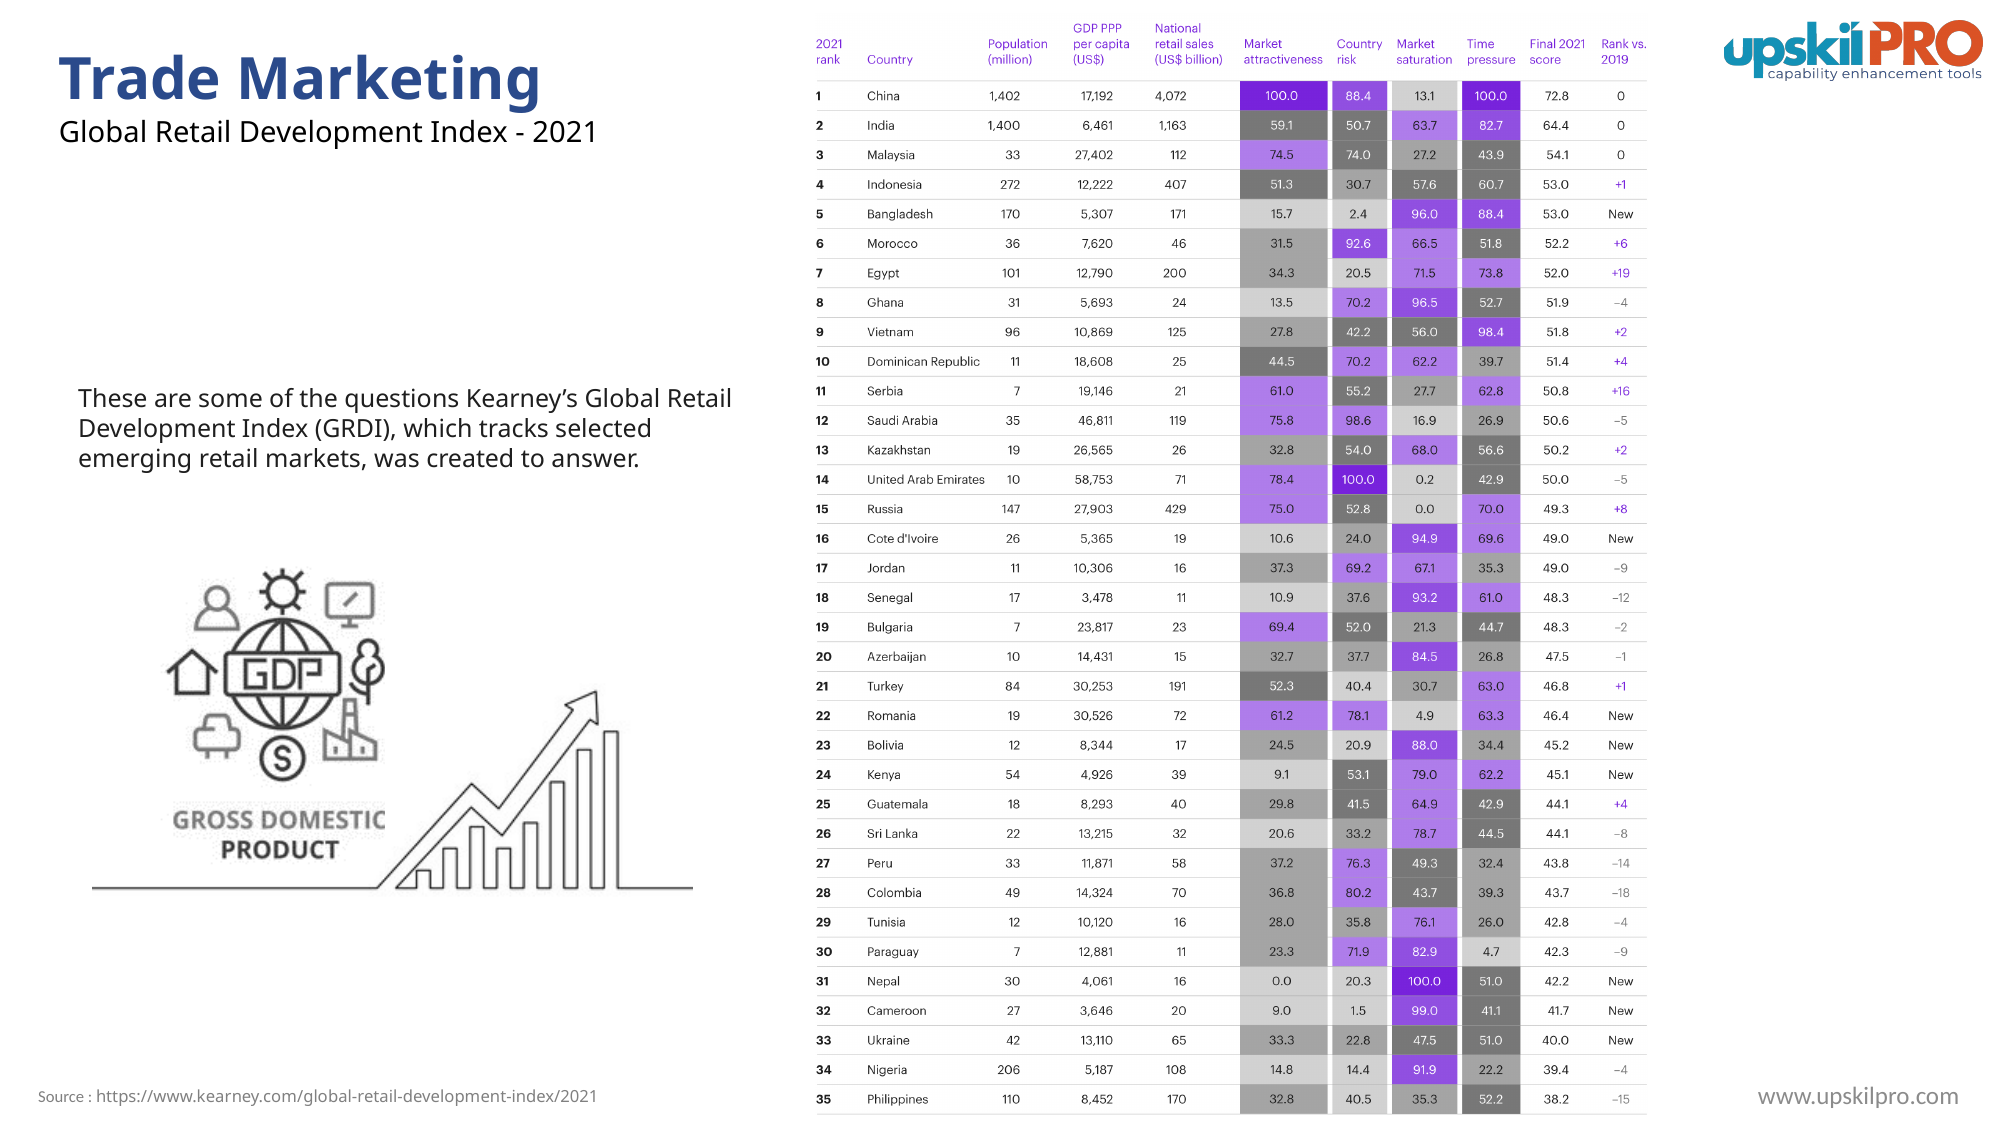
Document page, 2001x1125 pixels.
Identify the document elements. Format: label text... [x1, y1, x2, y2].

picture [1724, 20, 1983, 81]
picture [815, 13, 1648, 1115]
text_box Source : https://www.kearney.com/global-retail-development-index/2021 [23, 1078, 659, 1114]
picture [92, 565, 693, 972]
text_box These are some of the questions Kearney’s Global Retail Development Index (GRDI), which tracks selected emerging retail markets, was created to answer. [63, 375, 775, 480]
text_box Trade Marketing Global Retail Development Index - 2021 [44, 34, 815, 157]
footer www.upskilpro.com [1717, 1065, 2000, 1125]
